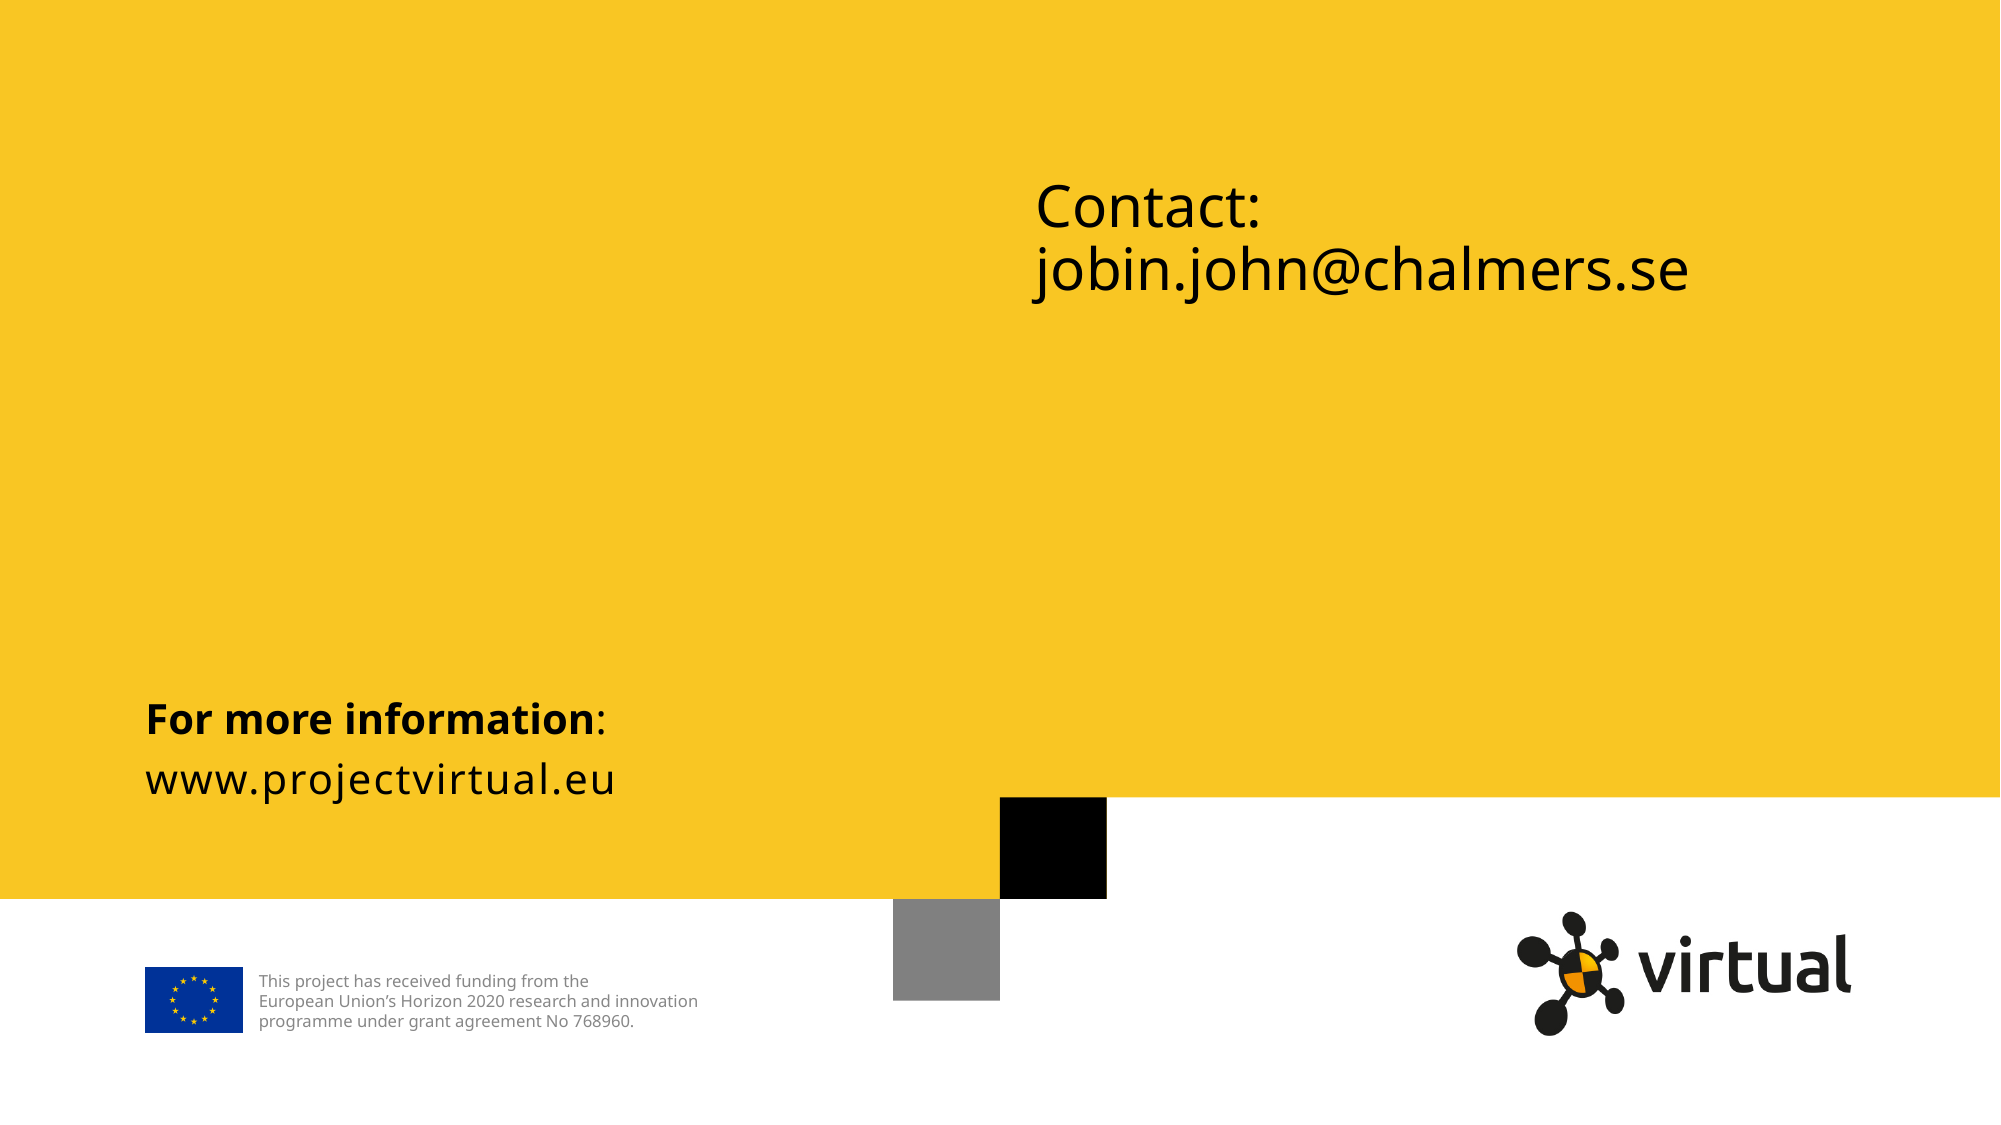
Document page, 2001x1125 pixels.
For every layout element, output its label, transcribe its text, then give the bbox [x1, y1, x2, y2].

picture [1453, 853, 1911, 1096]
picture [145, 967, 243, 1033]
list Contact: jobin.john@chalmers.se [1021, 170, 1923, 550]
